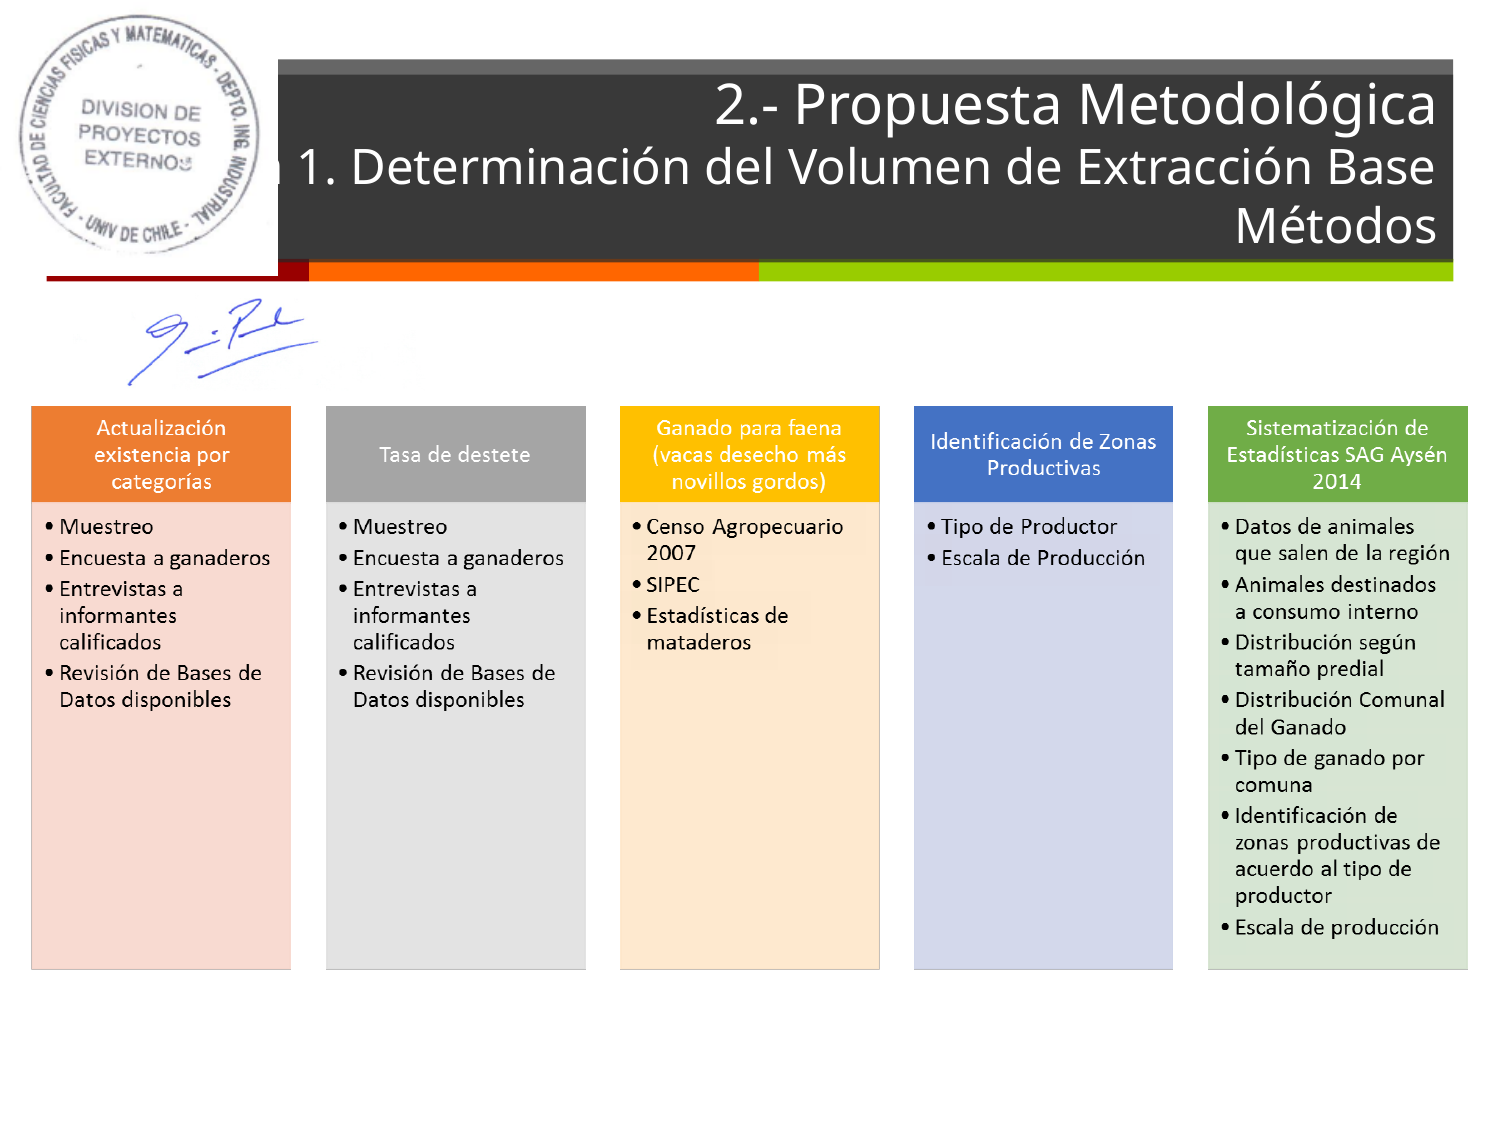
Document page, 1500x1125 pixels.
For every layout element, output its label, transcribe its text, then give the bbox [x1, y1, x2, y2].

title 2.- Propuesta Metodológica Etapa 1. Determinación del Volumen de Extracción Base Métodos [284, 59, 1454, 263]
picture [0, 288, 1471, 985]
picture [0, 0, 278, 277]
